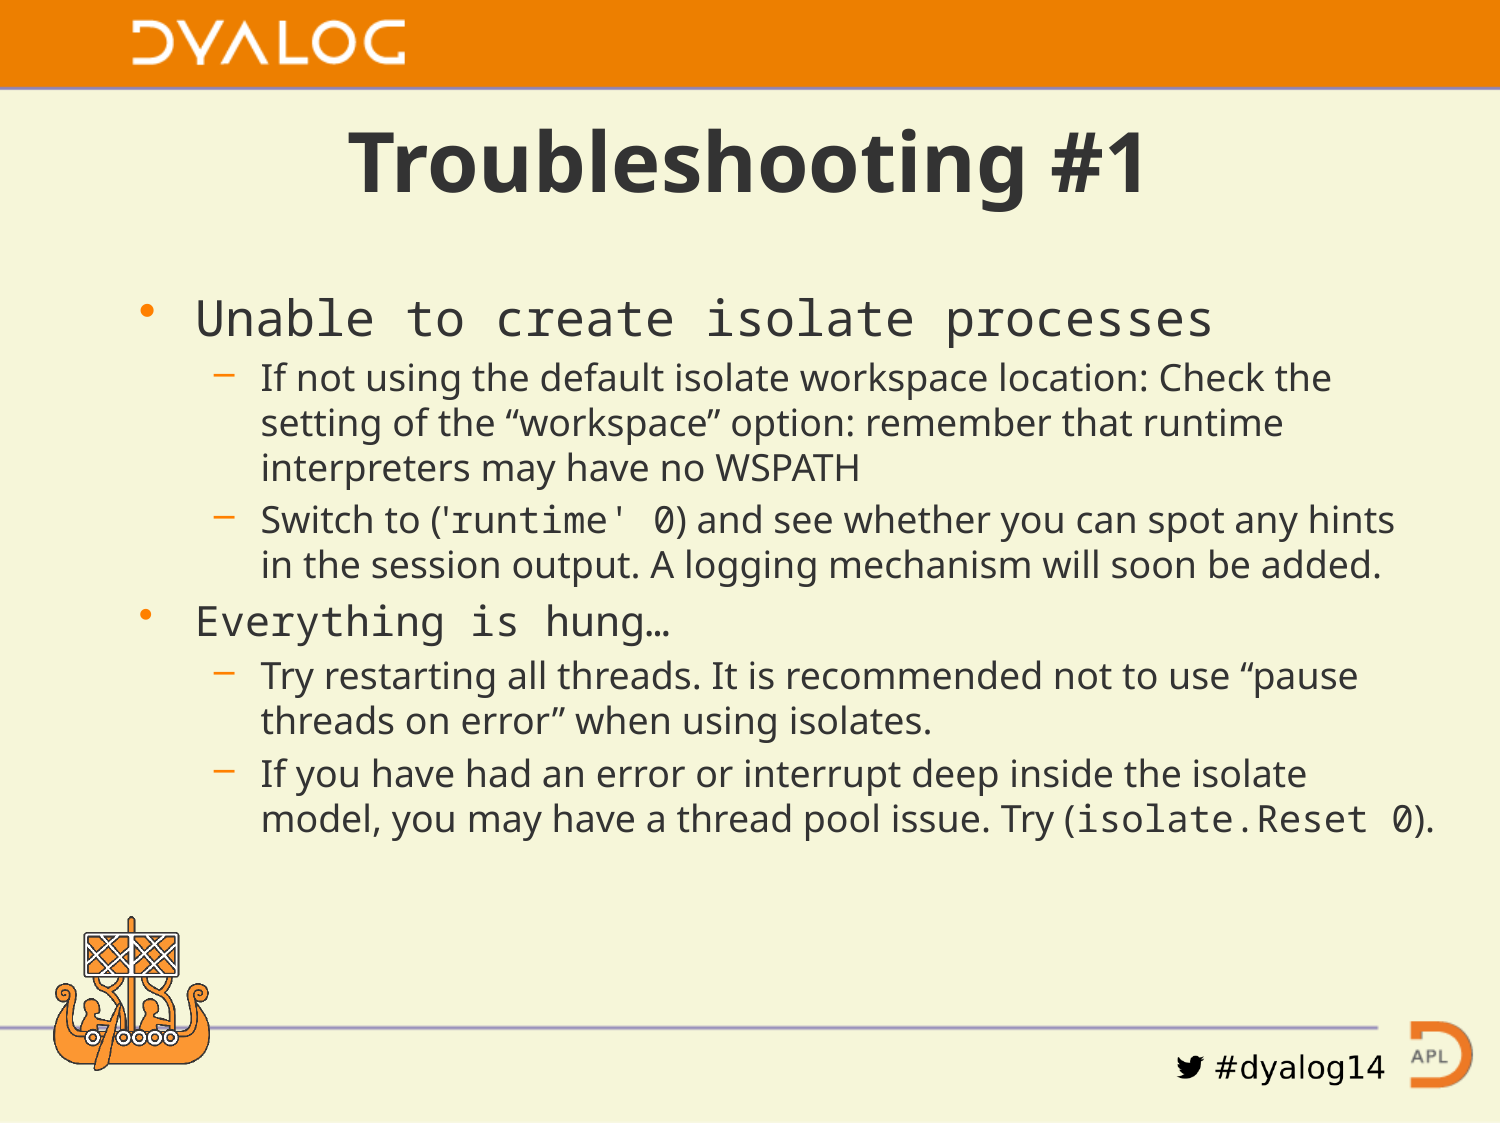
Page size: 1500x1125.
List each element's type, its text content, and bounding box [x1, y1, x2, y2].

list Unable to create isolate processes If not using the default isolate workspace location: Check the setting of the “workspace” option: remember that runtime interpreters may have no WSPATH Switch to ('runtime' 0) and see whether you can spot any hints in the session output. A logging mechanism will soon be added. Everything is hung… Try restarting all threads. It is recommended not to use “pause threads on error” when using isolates. If you have had an error or interrupt deep inside the isolate model, you may have a thread pool issue. Try (isolate.Reset 0). [123, 278, 1450, 917]
picture [0, 0, 1500, 1123]
title Troubleshooting #1 [123, 101, 1376, 254]
